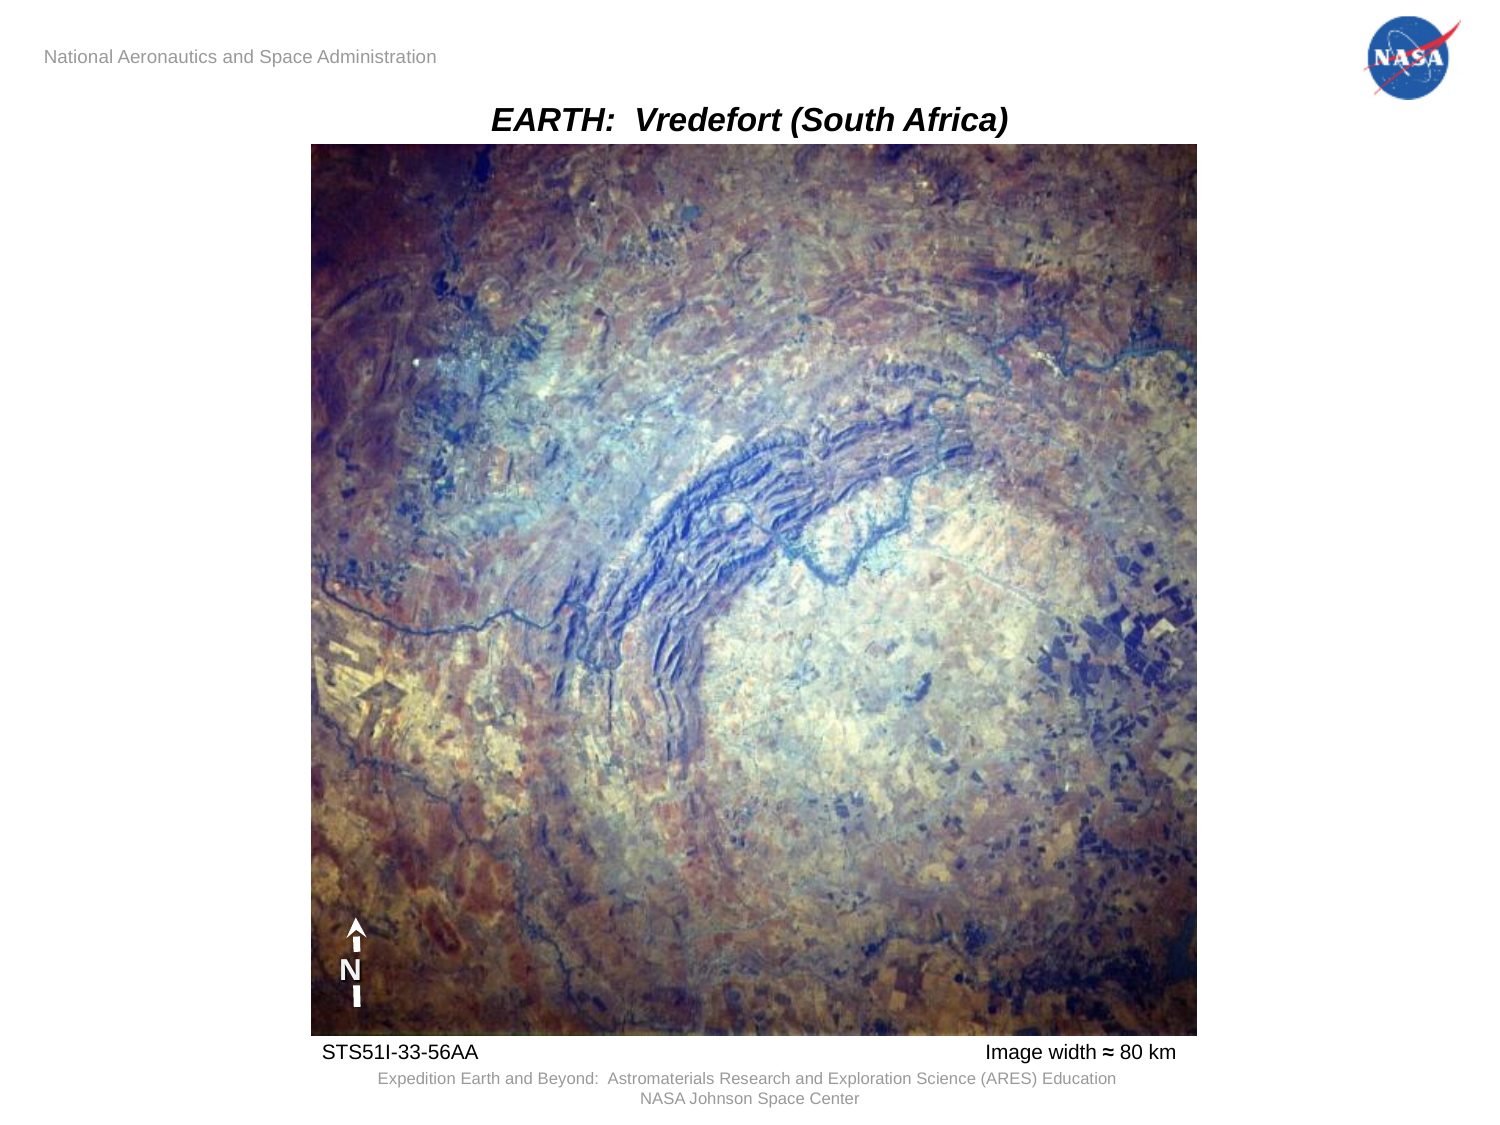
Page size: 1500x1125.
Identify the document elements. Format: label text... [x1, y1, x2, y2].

text_box EARTH: Vredefort (South Africa) [381, 91, 1119, 143]
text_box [302, 144, 1197, 1074]
picture [1362, 15, 1461, 100]
